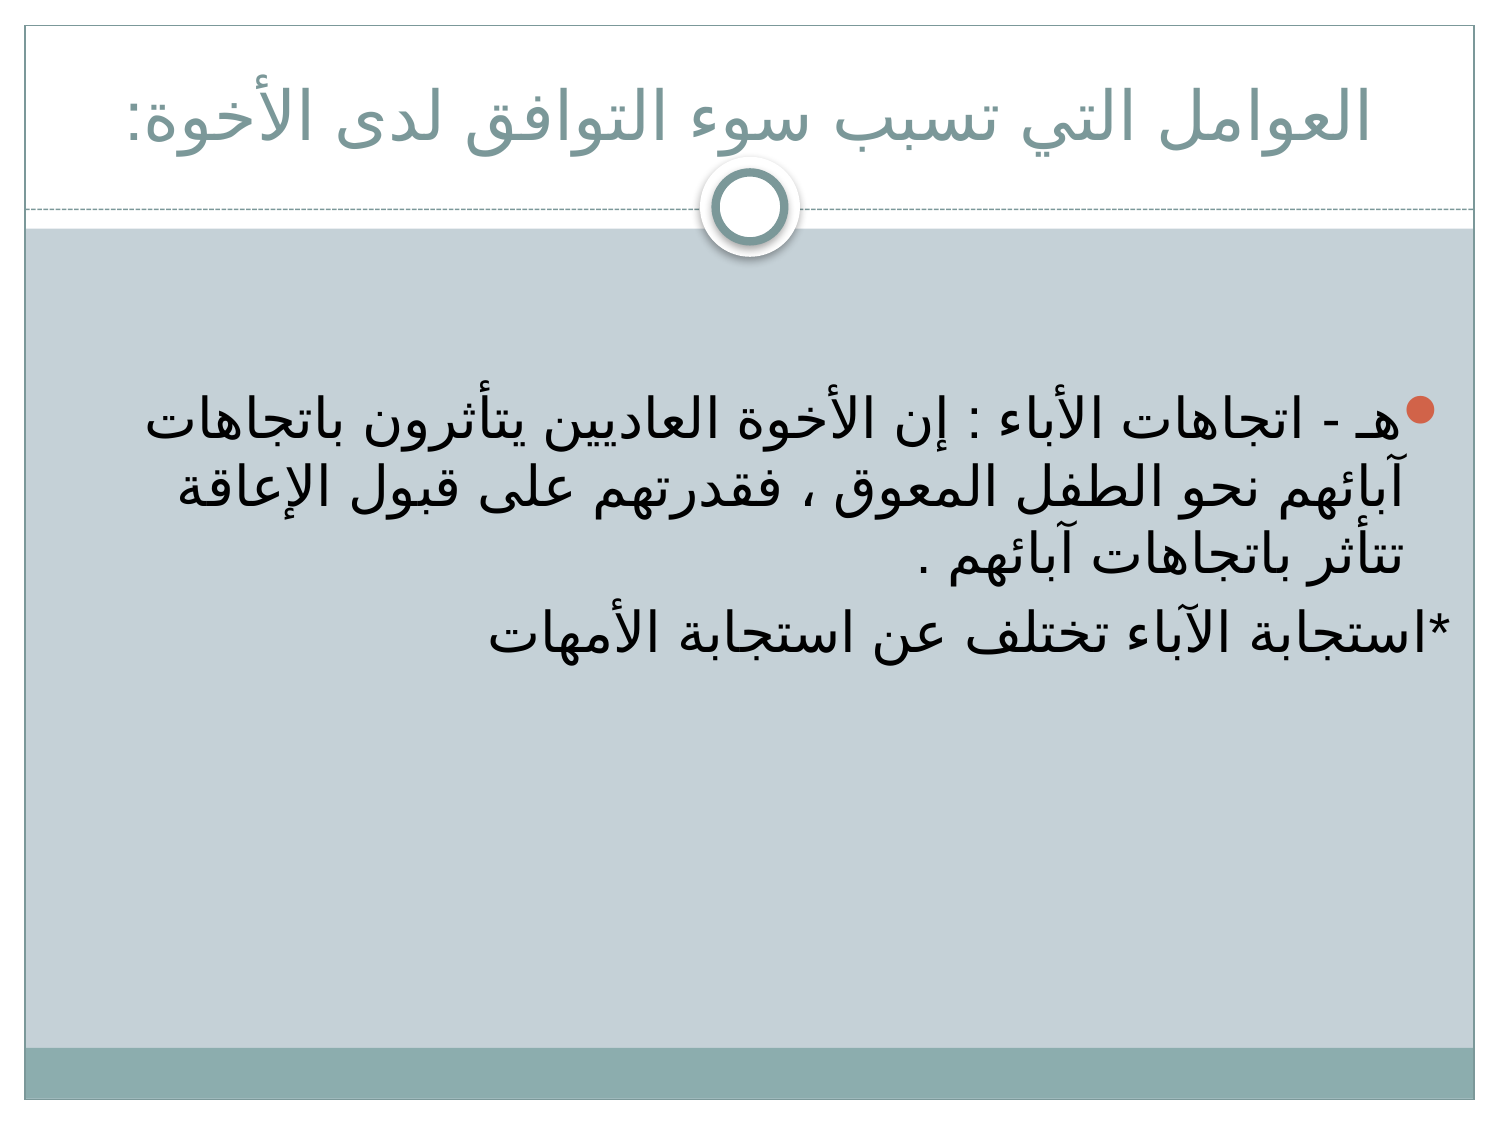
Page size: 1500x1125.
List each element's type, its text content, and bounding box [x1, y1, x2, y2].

title العوامل التي تسبب سوء التوافق لدى الأخوة: [49, 37, 1450, 163]
list هـ - اتجاهات الأباء : إن الأخوة العاديين يتأثرون باتجاهات آبائهم نحو الطفل المعوق ، فقدرتهم على قبول الإعاقة تتأثر باتجاهات آبائهم . *استجابة الآباء تختلف عن استجابة الأمهات [70, 374, 1466, 1125]
